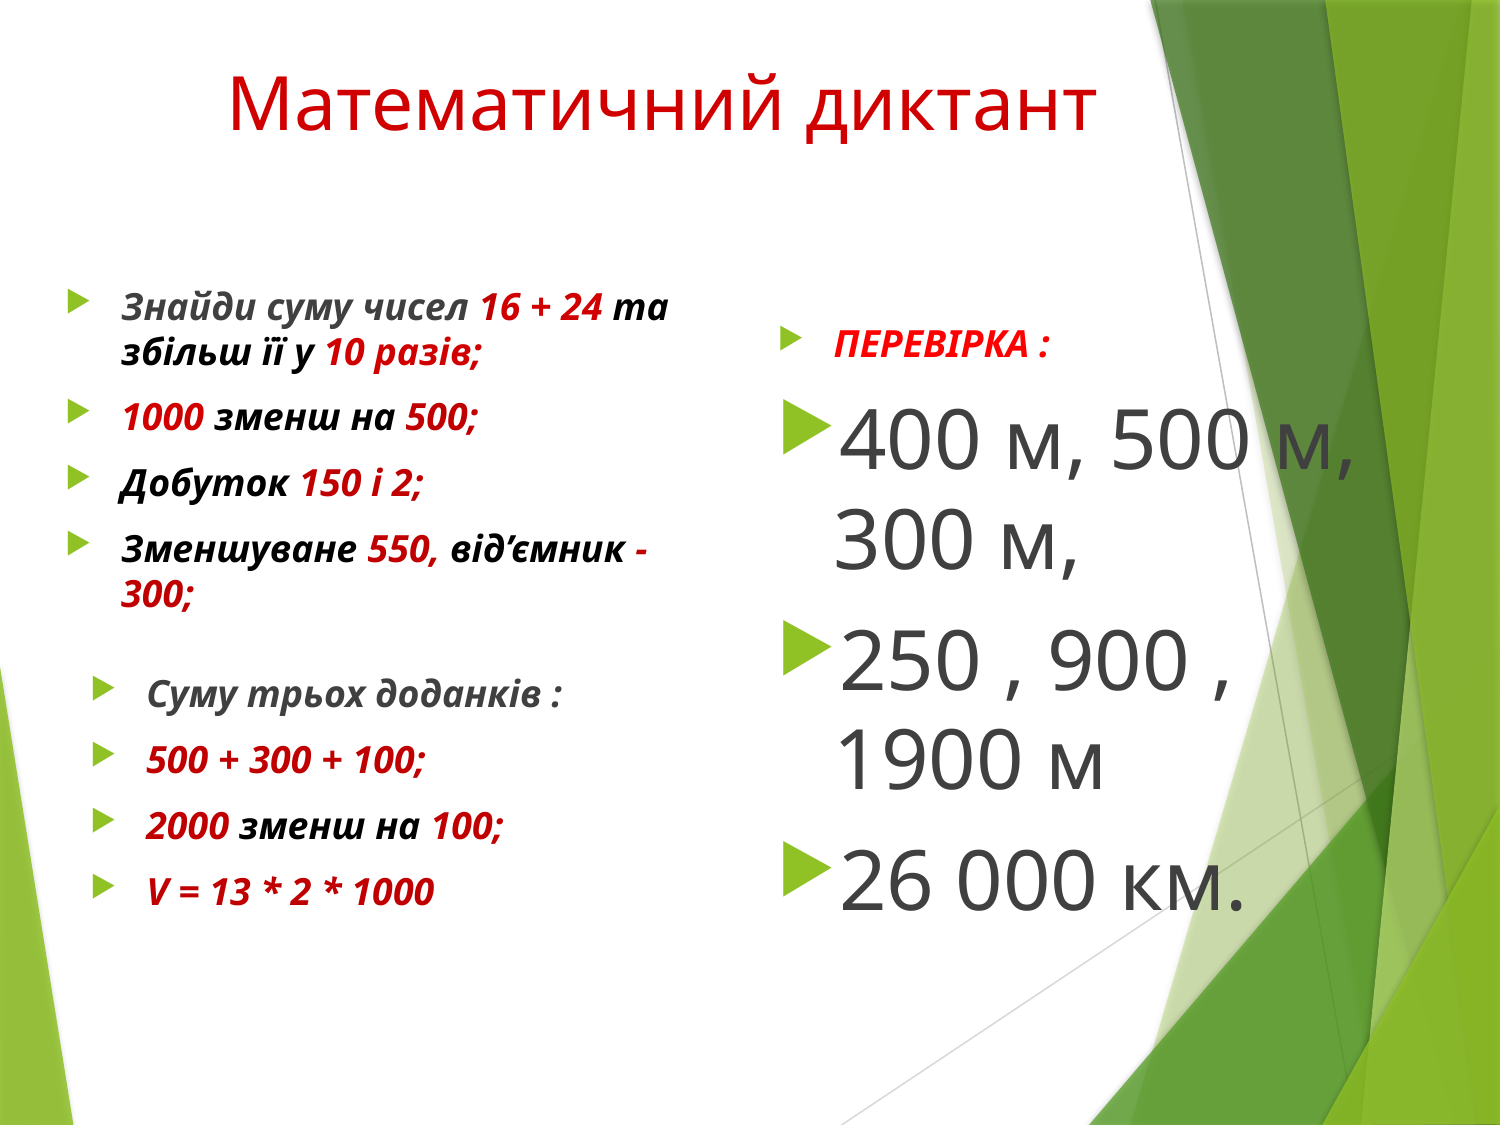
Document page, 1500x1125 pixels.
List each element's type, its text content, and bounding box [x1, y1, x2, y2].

list Знайди суму чисел 16 + 24 та збільш її у 10 разів; 1000 зменш на 500; Добуток 150 і 2; Зменшуване 550, від’ємник -300; [50, 275, 713, 713]
list ПЕРЕВІРКА : 400 м, 500 м, 300 м, 250 , 900 , 1900 м 26 000 км. [762, 312, 1425, 988]
list Суму трьох доданків : 500 + 300 + 100; 2000 зменш на 100; V = 13 * 2 * 1000 [75, 662, 738, 988]
title Математичний диктант [75, 47, 1425, 275]
